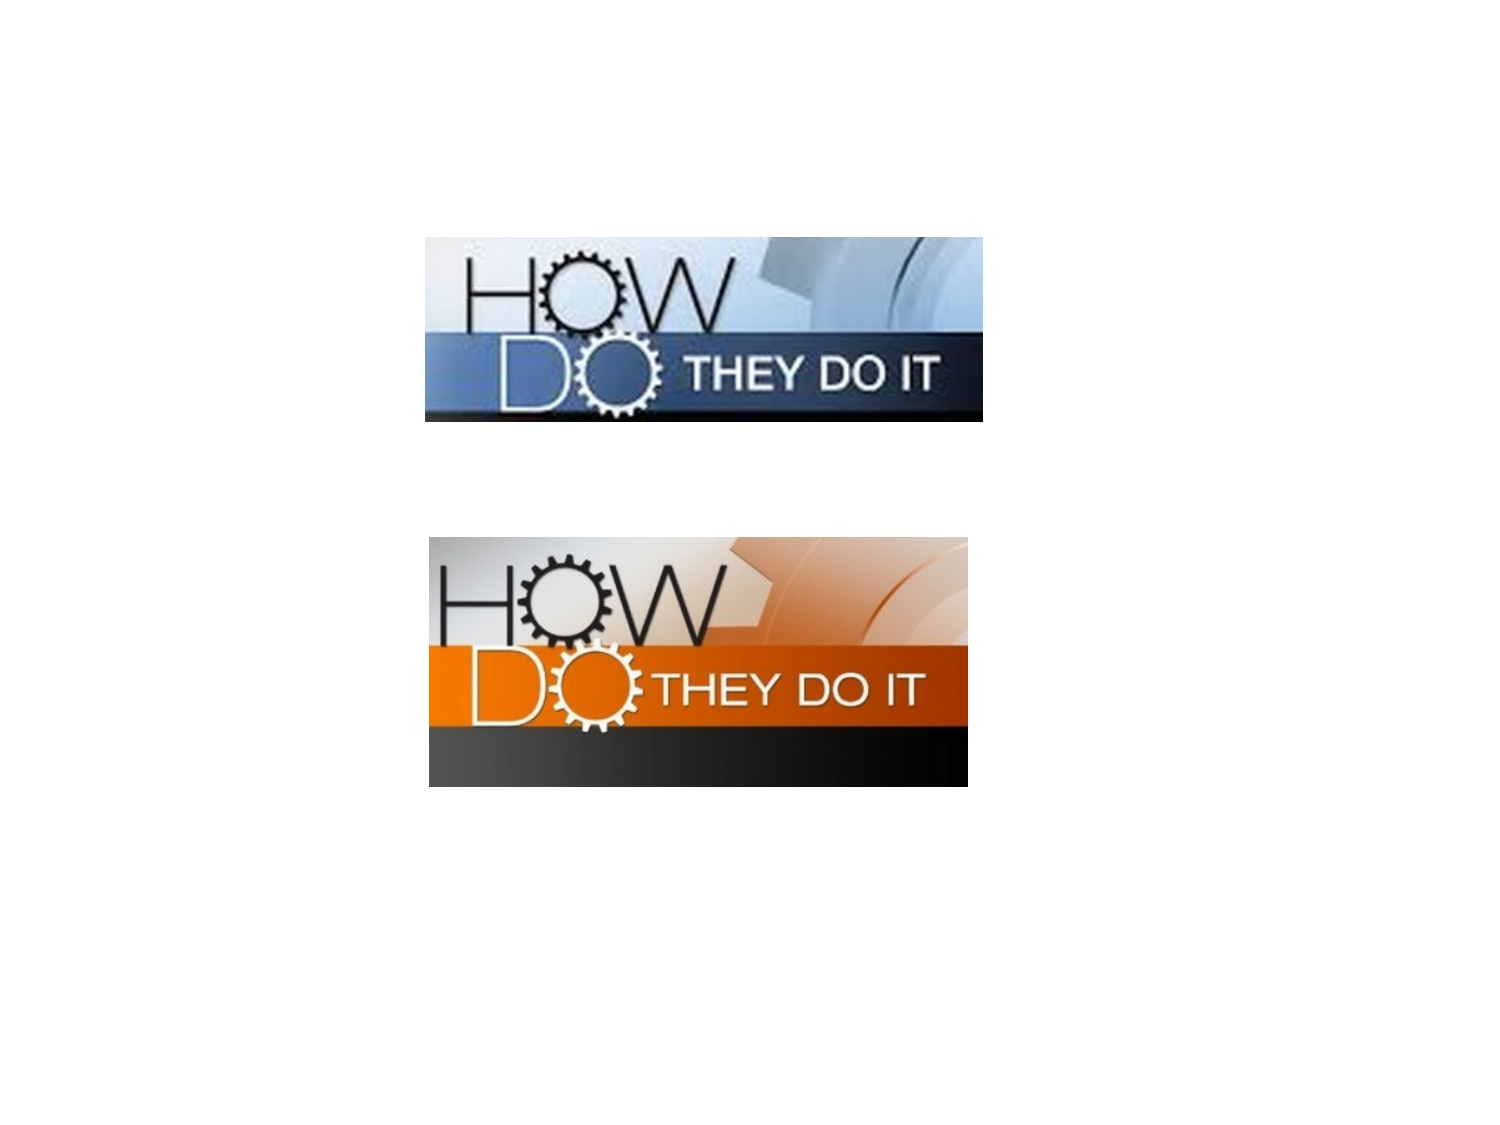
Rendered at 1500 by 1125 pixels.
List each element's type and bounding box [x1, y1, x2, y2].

picture [429, 537, 968, 787]
picture [424, 237, 984, 423]
